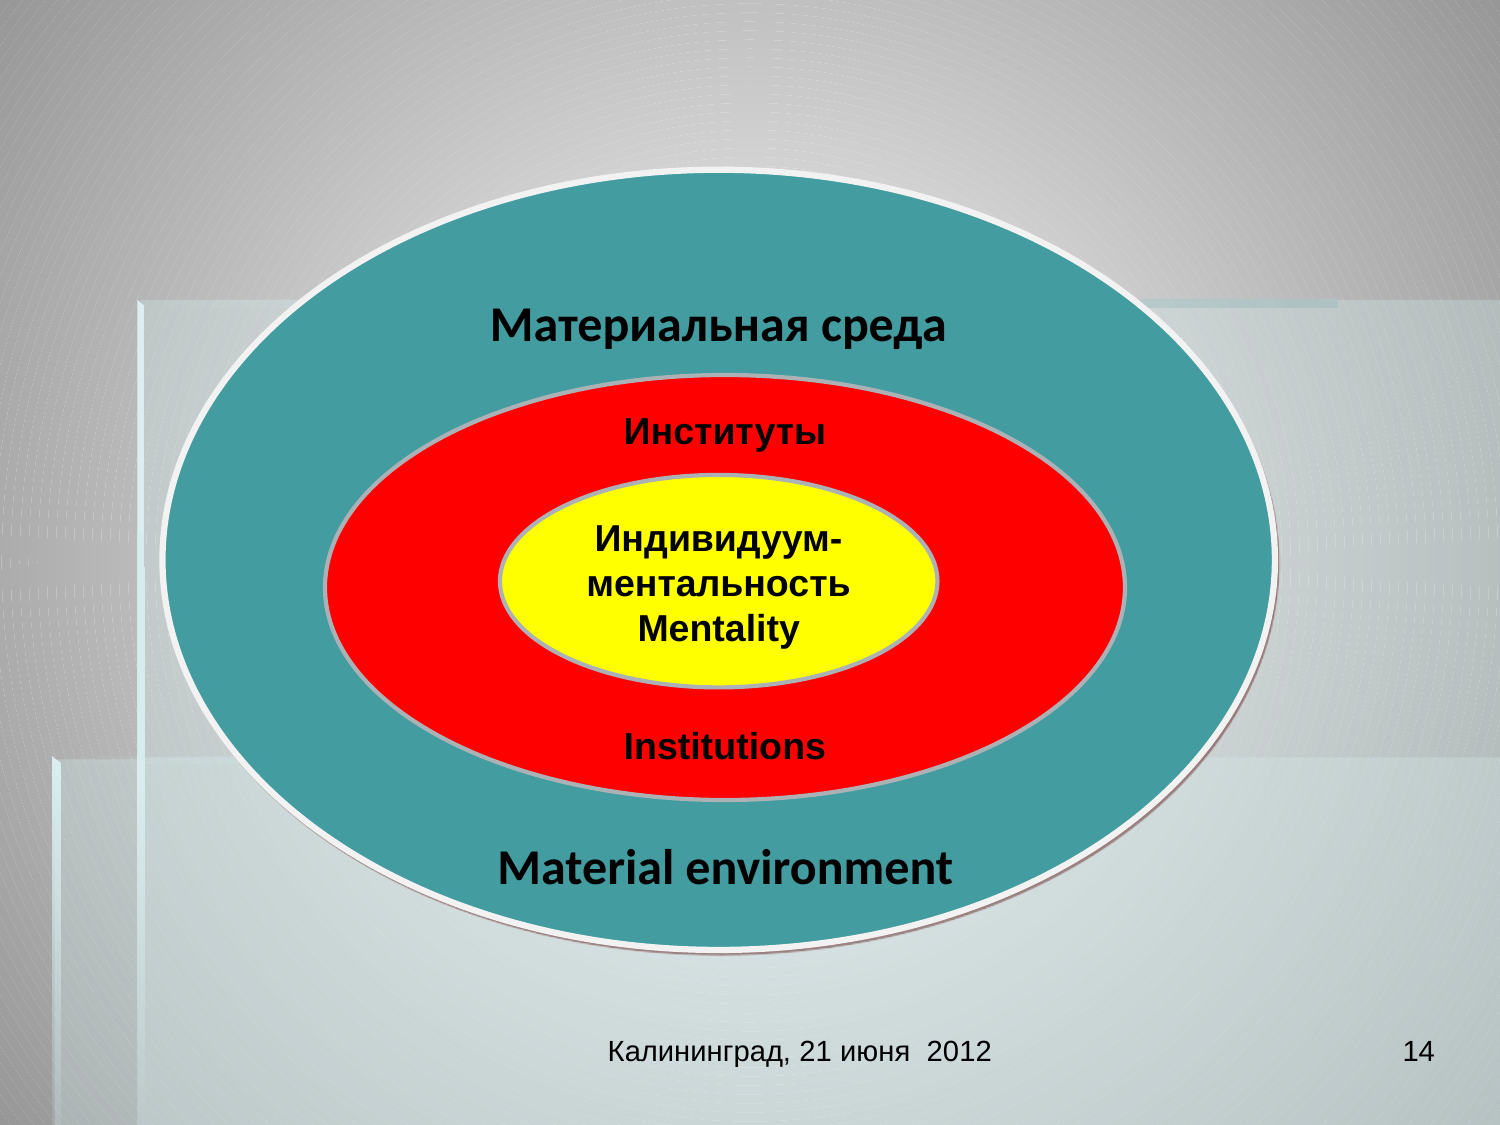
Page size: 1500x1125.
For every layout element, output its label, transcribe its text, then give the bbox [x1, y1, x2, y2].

slide_number 14 [1137, 1024, 1451, 1103]
text_box Индивидуум-ментальность Mentality [497, 472, 940, 690]
text_box Институты Institutions [322, 372, 1128, 803]
text_box Материальная среда Material environment [162, 169, 1275, 950]
footer Калининград, 21 июня 2012 [562, 1024, 1038, 1103]
